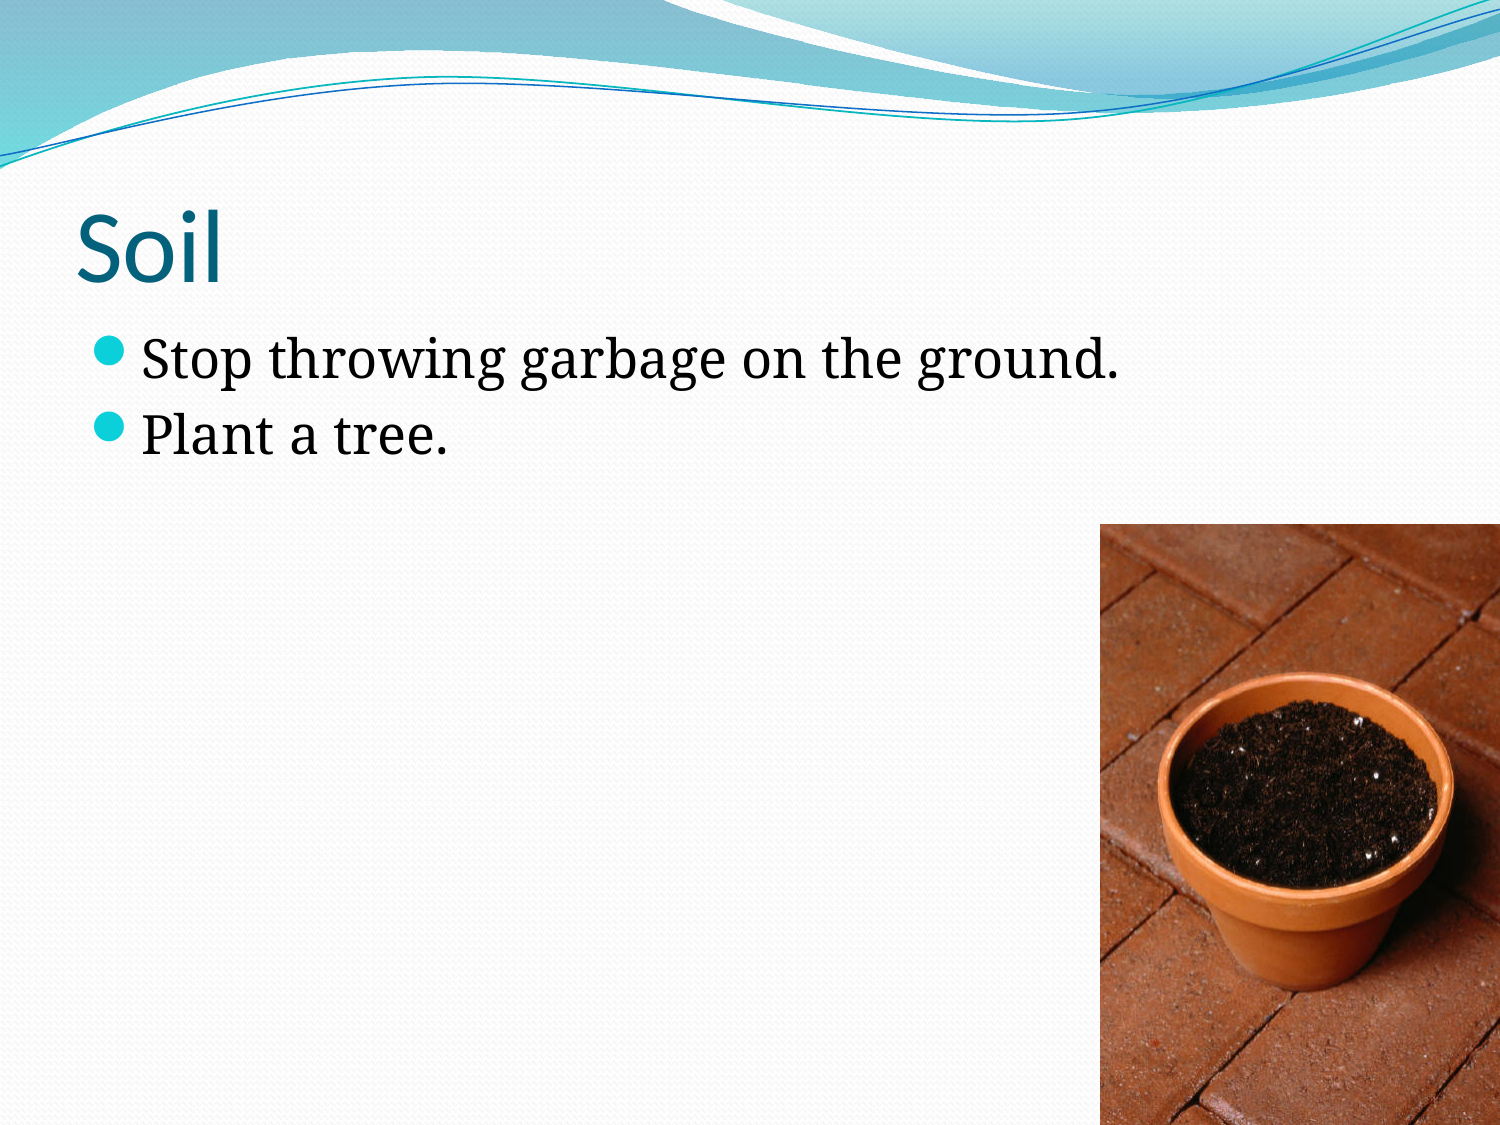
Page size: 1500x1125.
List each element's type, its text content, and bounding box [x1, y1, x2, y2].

list Stop throwing garbage on the ground. Plant a tree. [75, 317, 1425, 1038]
title Soil [75, 115, 1425, 303]
picture [1099, 524, 1500, 1125]
